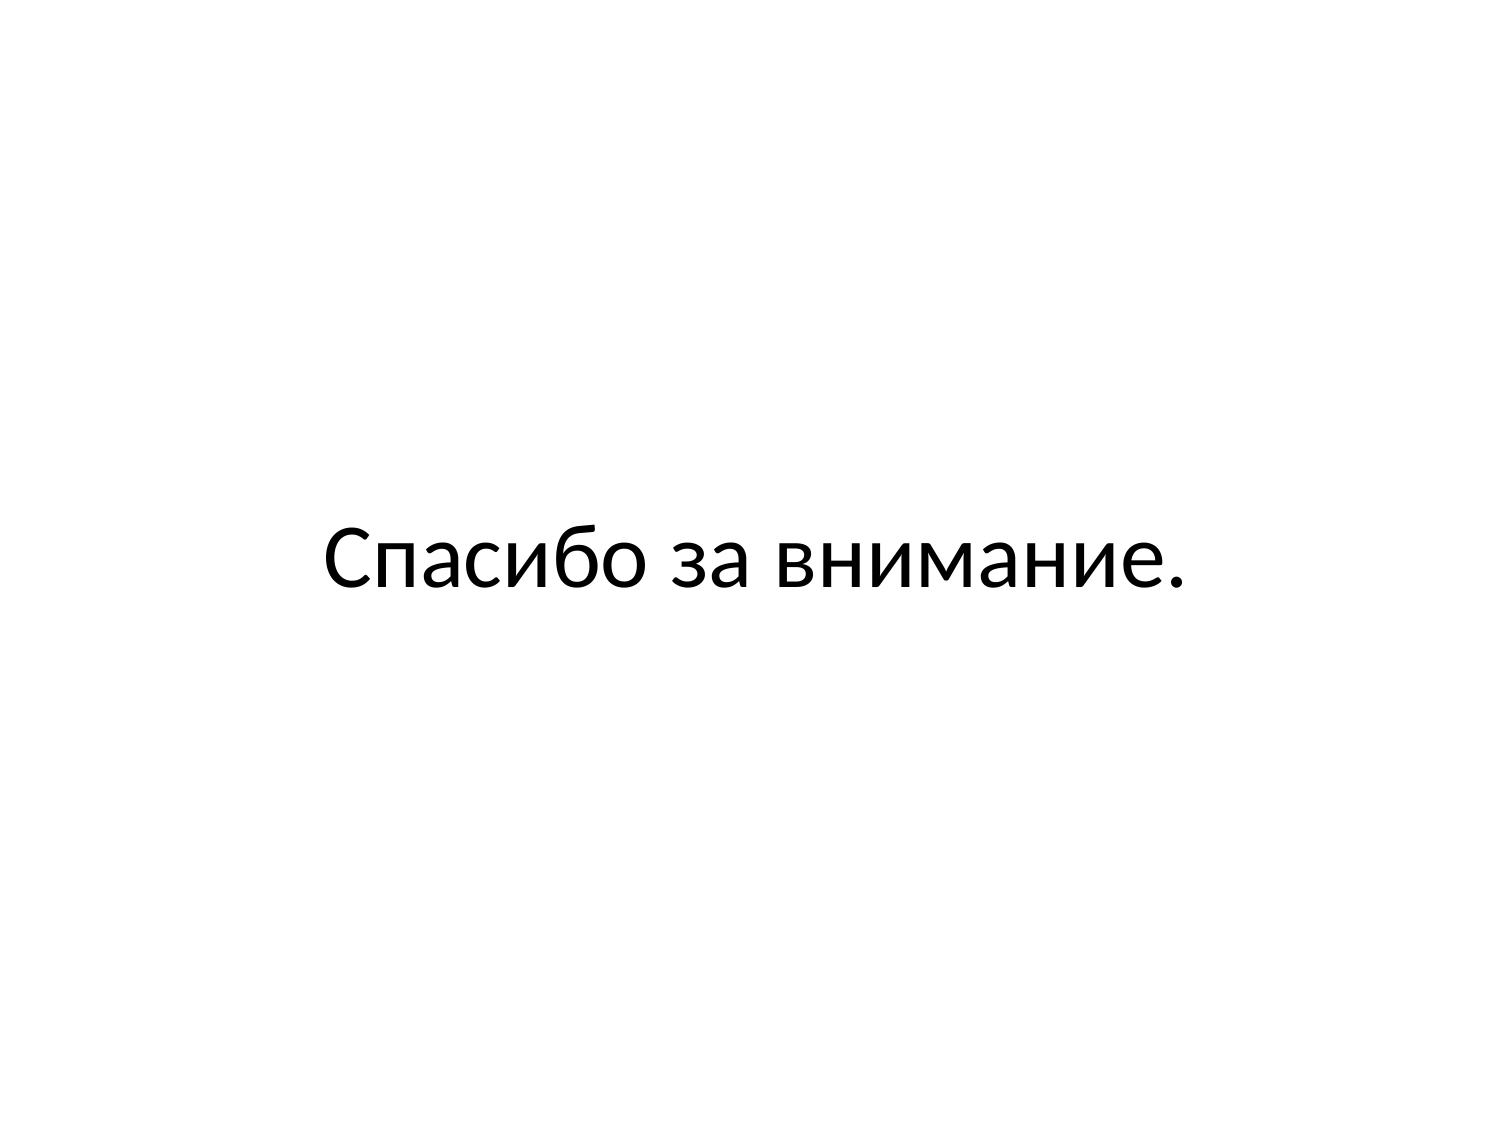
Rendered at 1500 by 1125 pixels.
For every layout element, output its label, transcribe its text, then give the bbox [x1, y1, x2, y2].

title Спасибо за внимание. [82, 457, 1432, 645]
